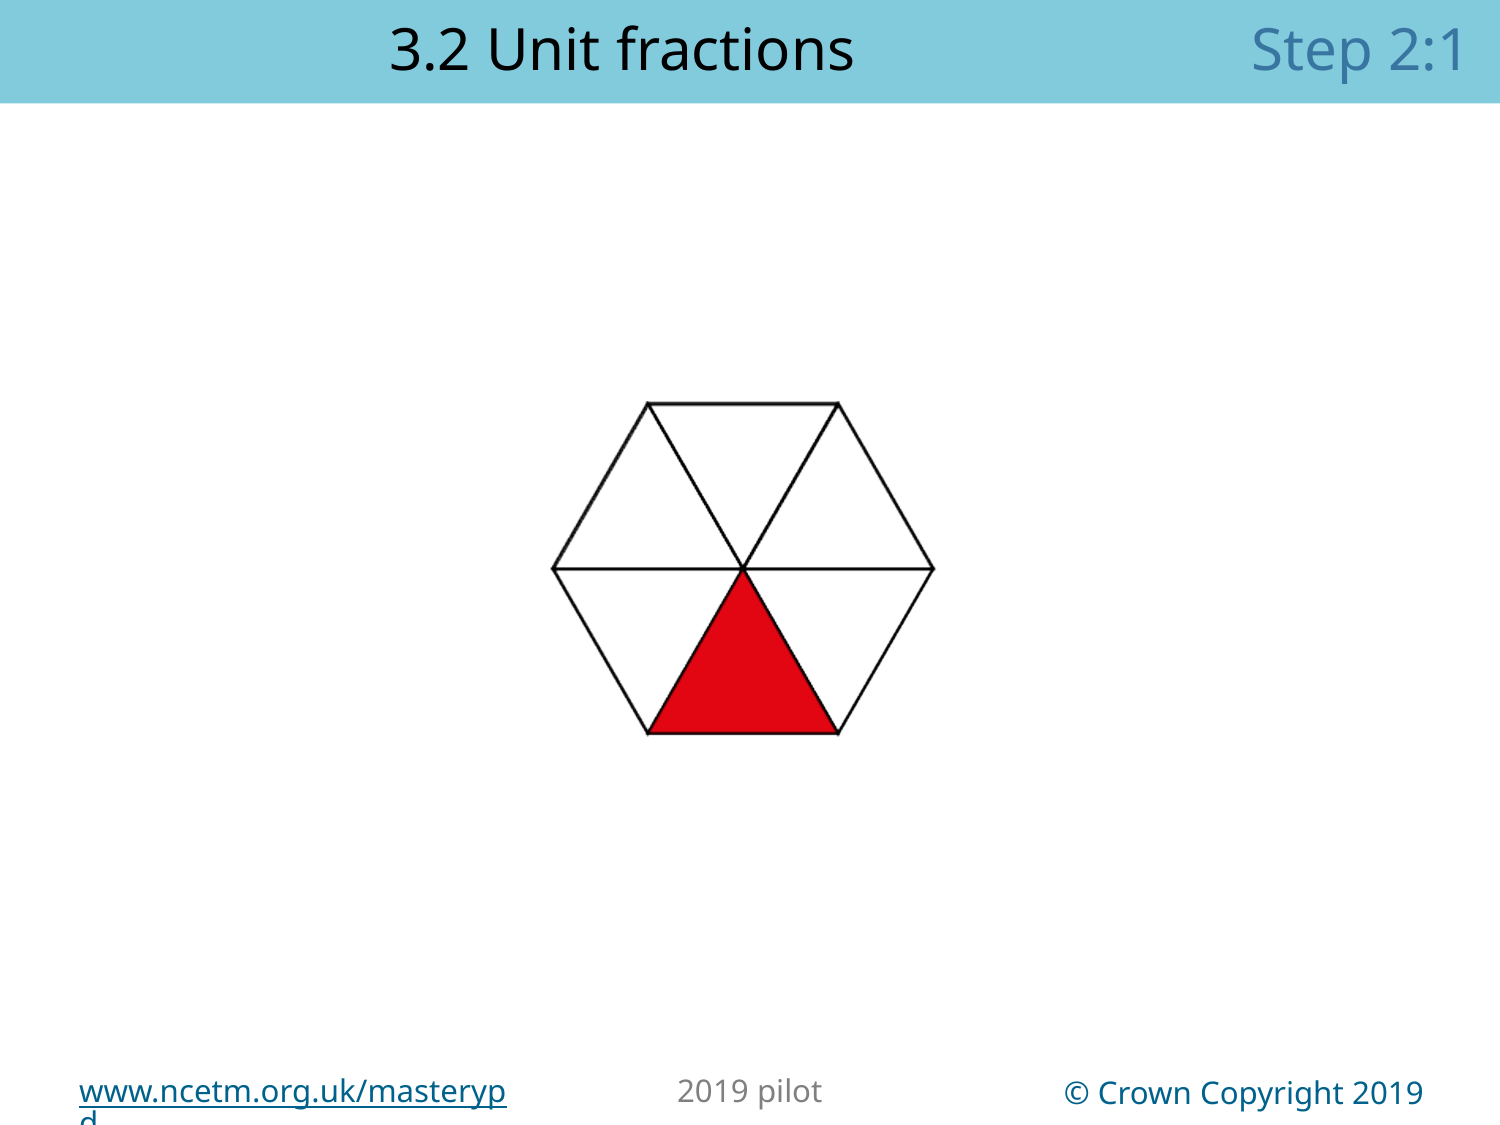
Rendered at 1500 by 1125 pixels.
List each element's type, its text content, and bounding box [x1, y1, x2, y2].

list 3.2 Unit fractions Step 2:1 [0, 0, 1500, 104]
picture [101, 401, 1399, 737]
